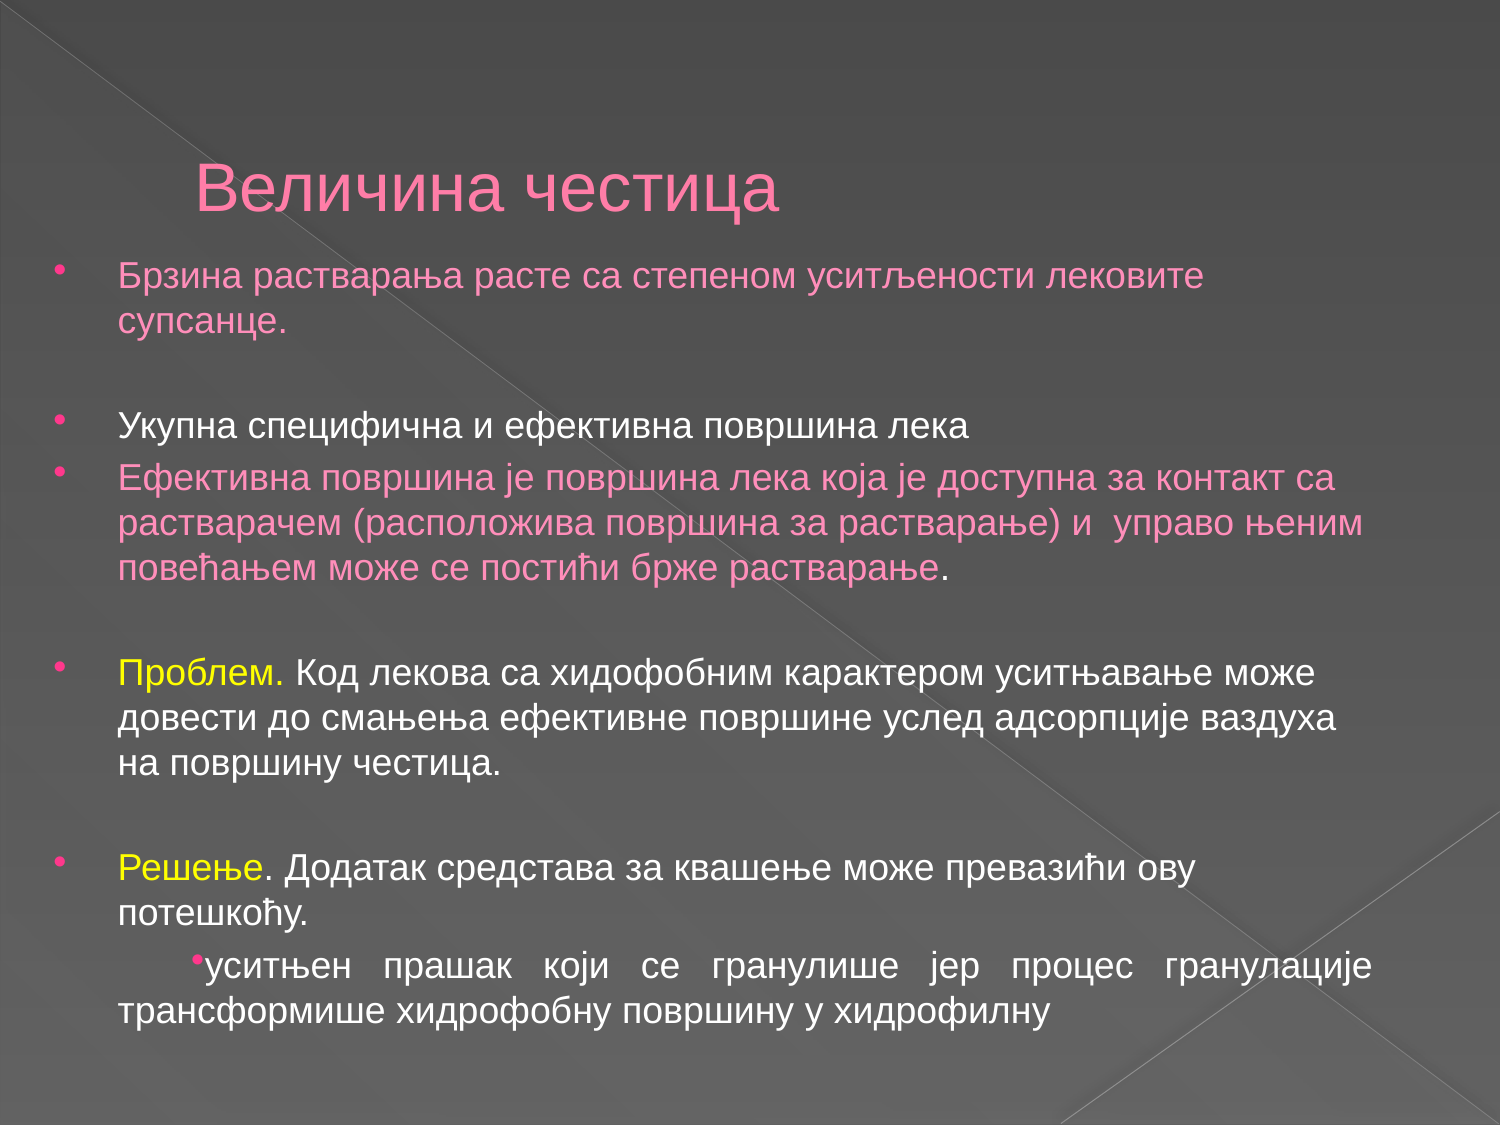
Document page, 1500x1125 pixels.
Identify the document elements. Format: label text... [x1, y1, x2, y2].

list Брзина растварања расте са степеном уситљености лековите супсанце. Укупна специфична и ефективна површина лека Ефективна површина је површина лека која је доступна за контакт са растварачем (расположива површина за растварање) и управо њеним повећањем може се постићи брже растварање. Проблем. Код лекова са хидофобним карактером уситњавање може довести до смањења ефективне површине услед адсорпције ваздуха на површину честица. Решење. Додатак средстава за квашење може превазићи ову потешкоћу. уситњен прашак који се гранулише јер процес гранулације трансформише хидрофобну површину у хидрофилну [29, 243, 1388, 908]
text_box Величина честица [99, 68, 1450, 299]
